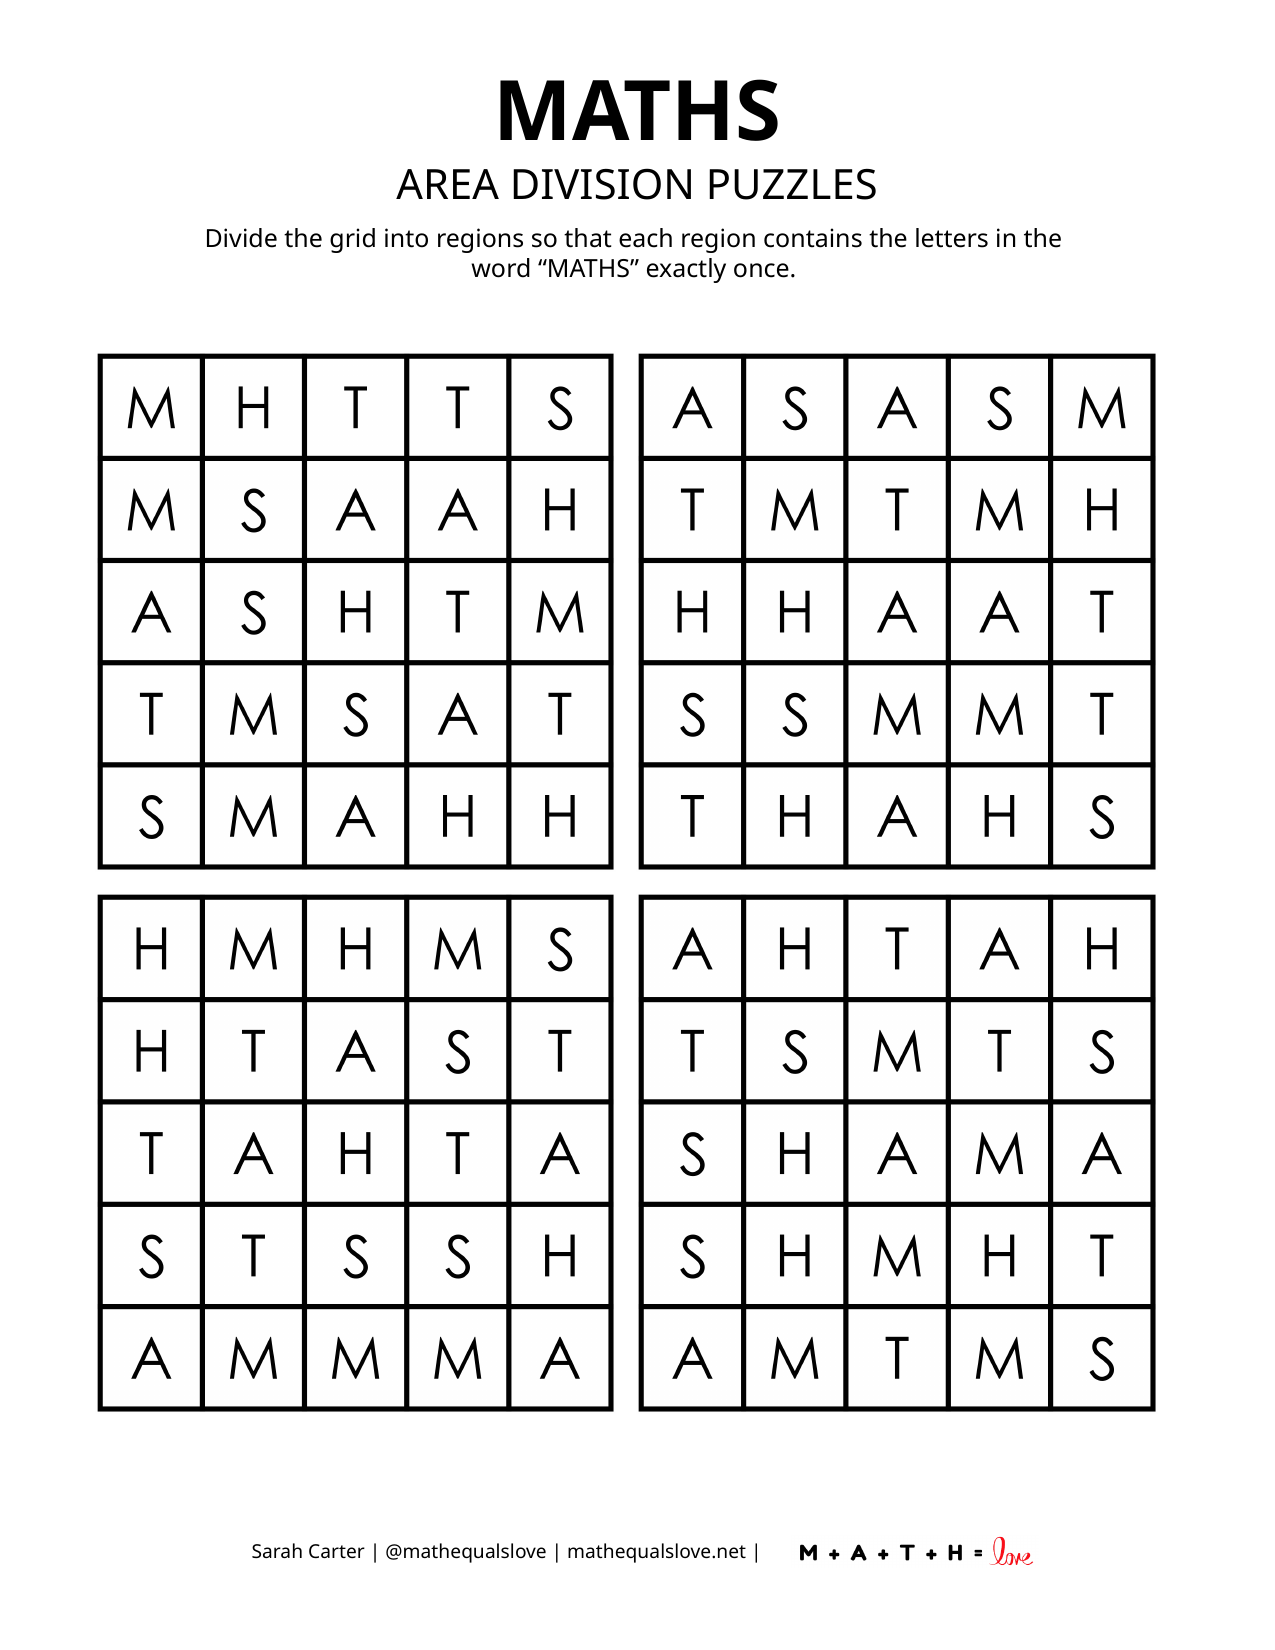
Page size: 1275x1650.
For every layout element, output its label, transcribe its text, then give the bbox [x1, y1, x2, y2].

text_box MATHS AREA DIVISION PUZZLES [77, 50, 1198, 214]
picture [636, 892, 1158, 1414]
picture [94, 892, 617, 1414]
picture [636, 350, 1158, 873]
text_box Sarah Carter | @mathequalslove | mathequalslove.net | [236, 1532, 1071, 1570]
picture [94, 350, 617, 873]
text_box Divide the grid into regions so that each region contains the letters in the word “MATHS” exactly once. [0, 214, 1275, 290]
picture [790, 1534, 1039, 1569]
